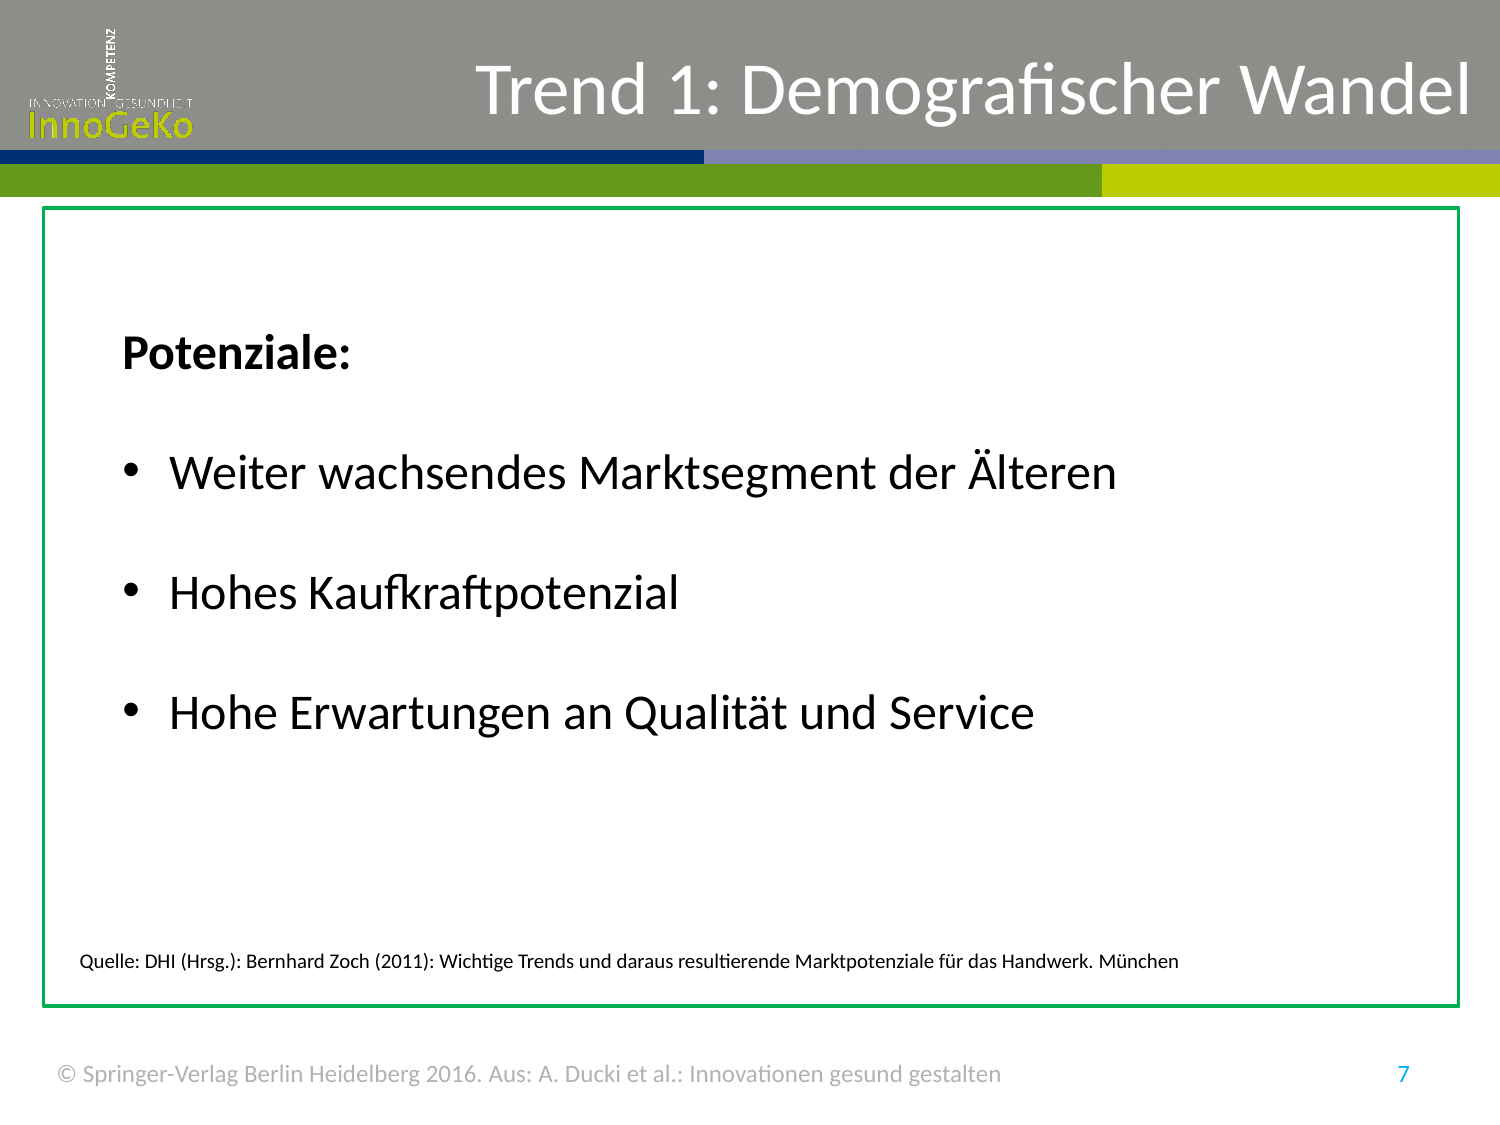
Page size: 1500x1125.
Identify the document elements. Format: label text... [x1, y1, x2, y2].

text_box Potenziale: Weiter wachsendes Marktsegment der Älteren Hohes Kaufkraftpotenzial Hohe Erwartungen an Qualität und Service [107, 252, 1420, 882]
slide_number 7 [1074, 1042, 1425, 1103]
text_box Quelle: DHI (Hrsg.): Bernhard Zoch (2011): Wichtige Trends und daraus resultierende Marktpotenziale für das Handwerk. München [64, 940, 1396, 981]
picture [8, 3, 219, 161]
title Trend 1: Demografischer Wandel [11, 32, 1488, 163]
footer © Springer-Verlag Berlin Heidelberg 2016. Aus: A. Ducki et al.: Innovationen gesund gestalten [29, 1042, 1031, 1103]
